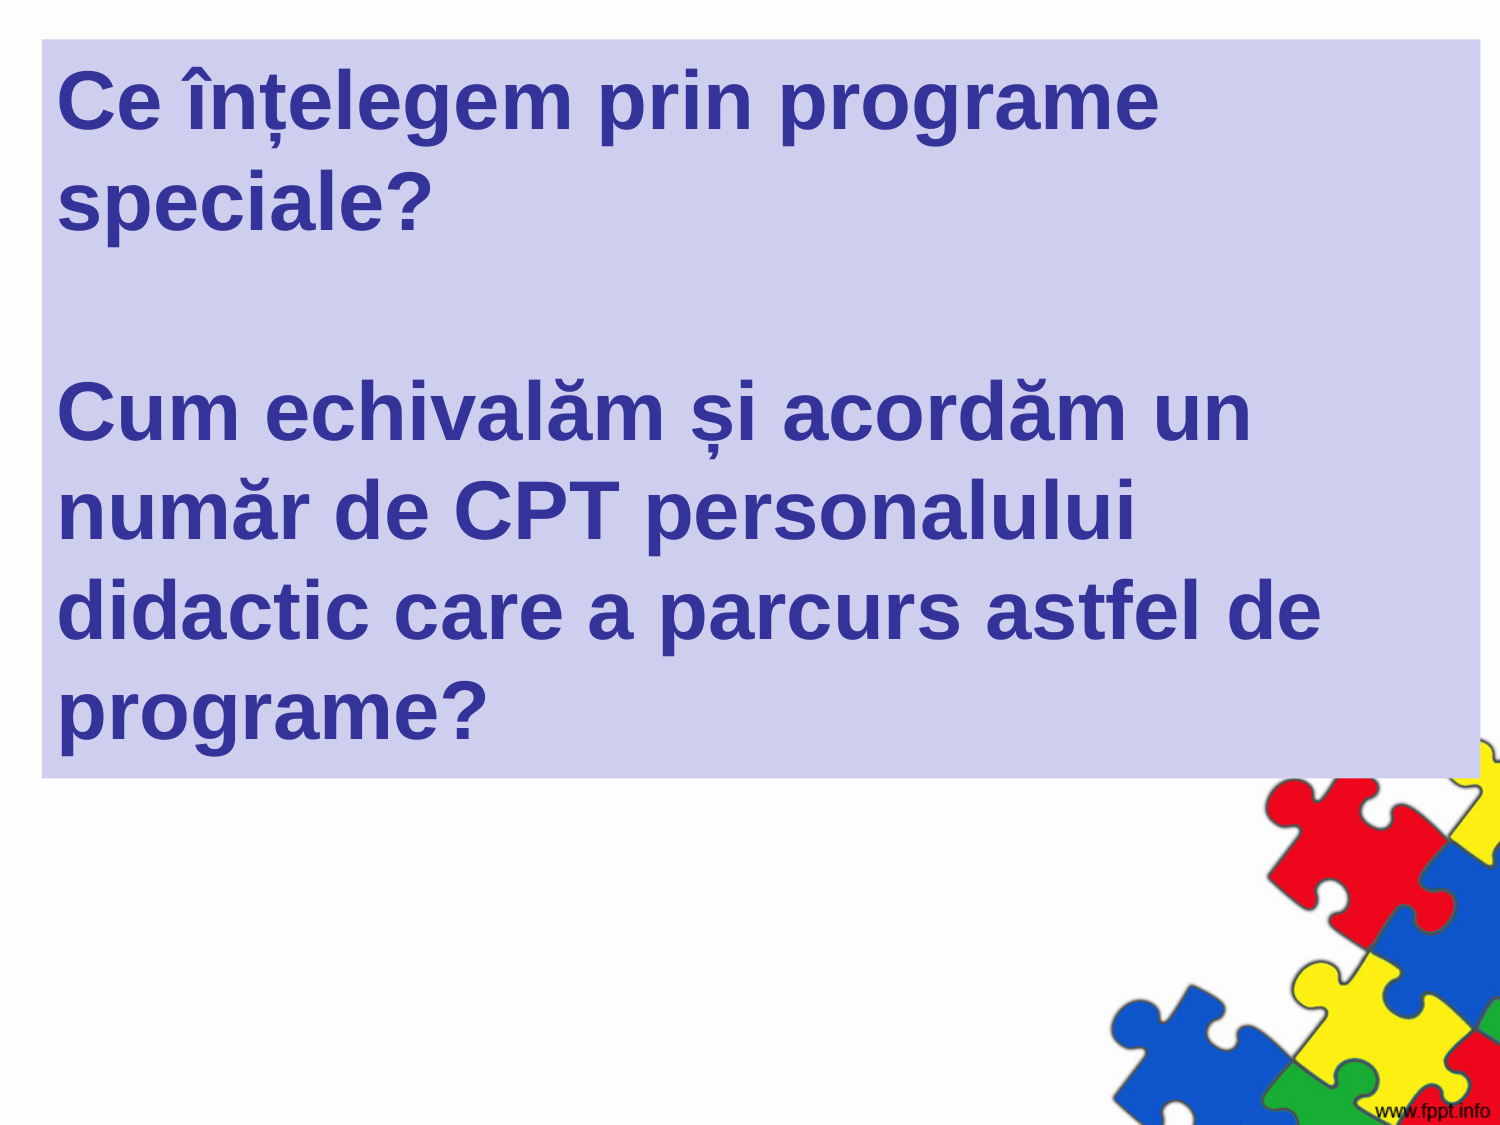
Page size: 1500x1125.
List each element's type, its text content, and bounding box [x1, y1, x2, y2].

text_box Ce înțelegem prin programe speciale? Cum echivalăm și acordăm un număr de CPT personalului didactic care a parcurs astfel de programe? [41, 39, 1481, 779]
picture [0, 0, 1500, 1125]
